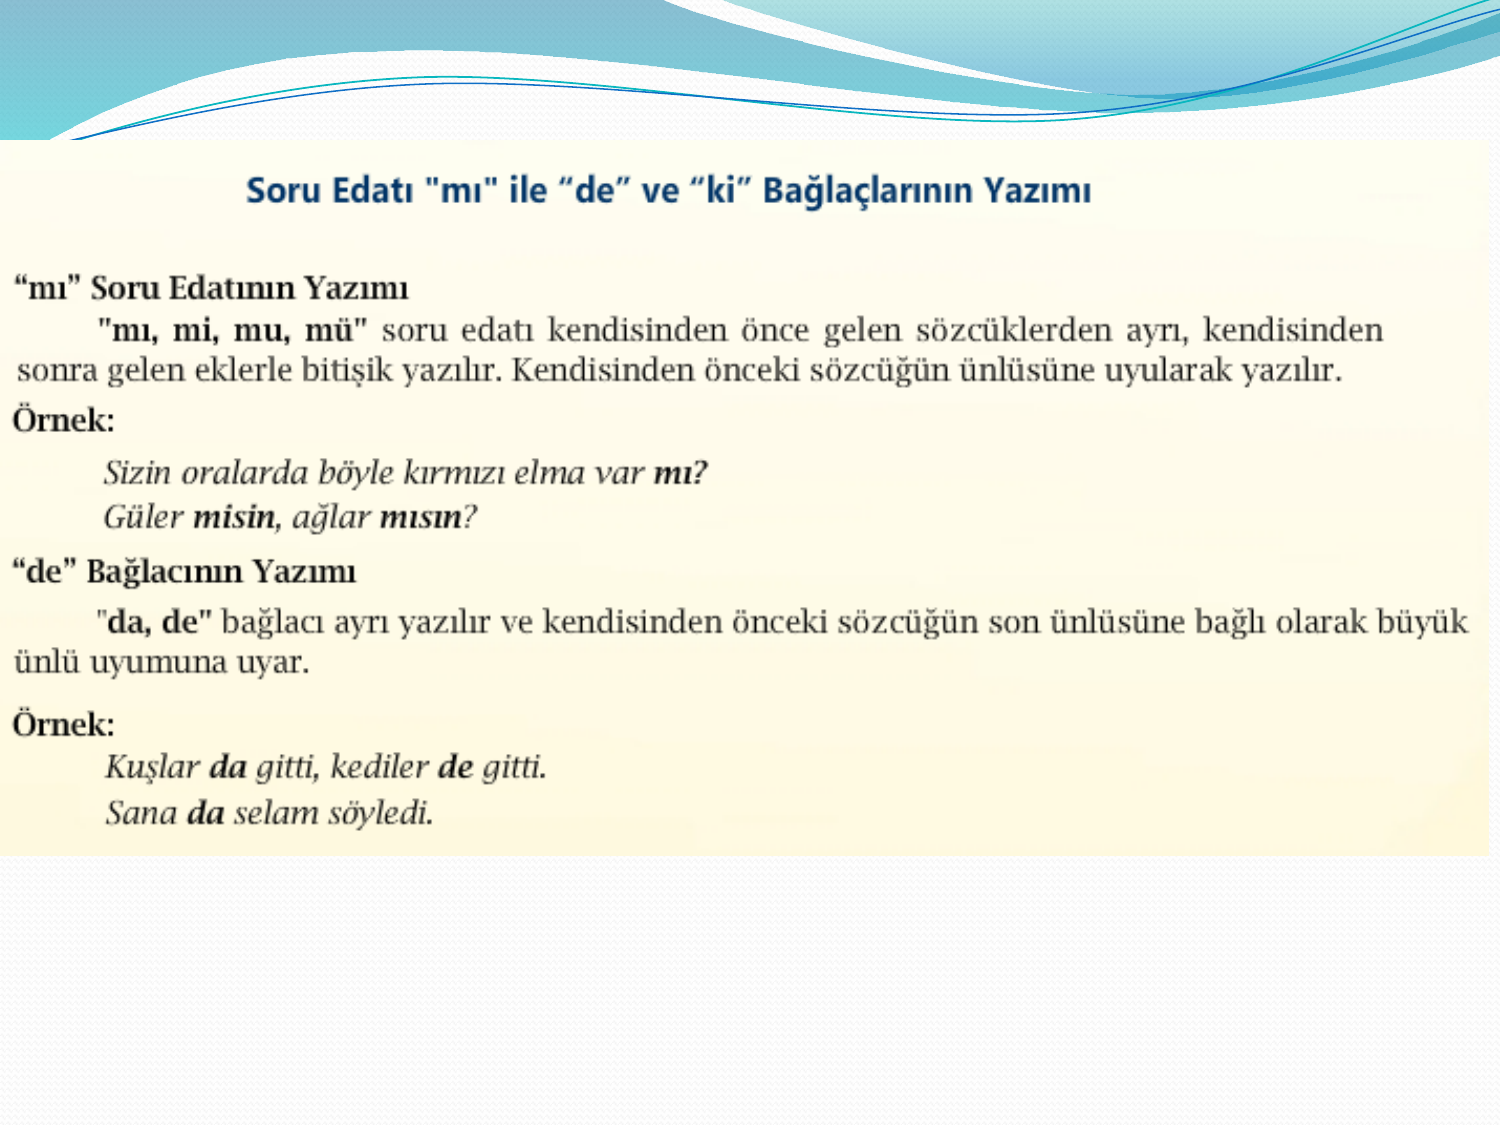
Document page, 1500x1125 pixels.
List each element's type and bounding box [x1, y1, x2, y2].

picture [0, 140, 1489, 856]
